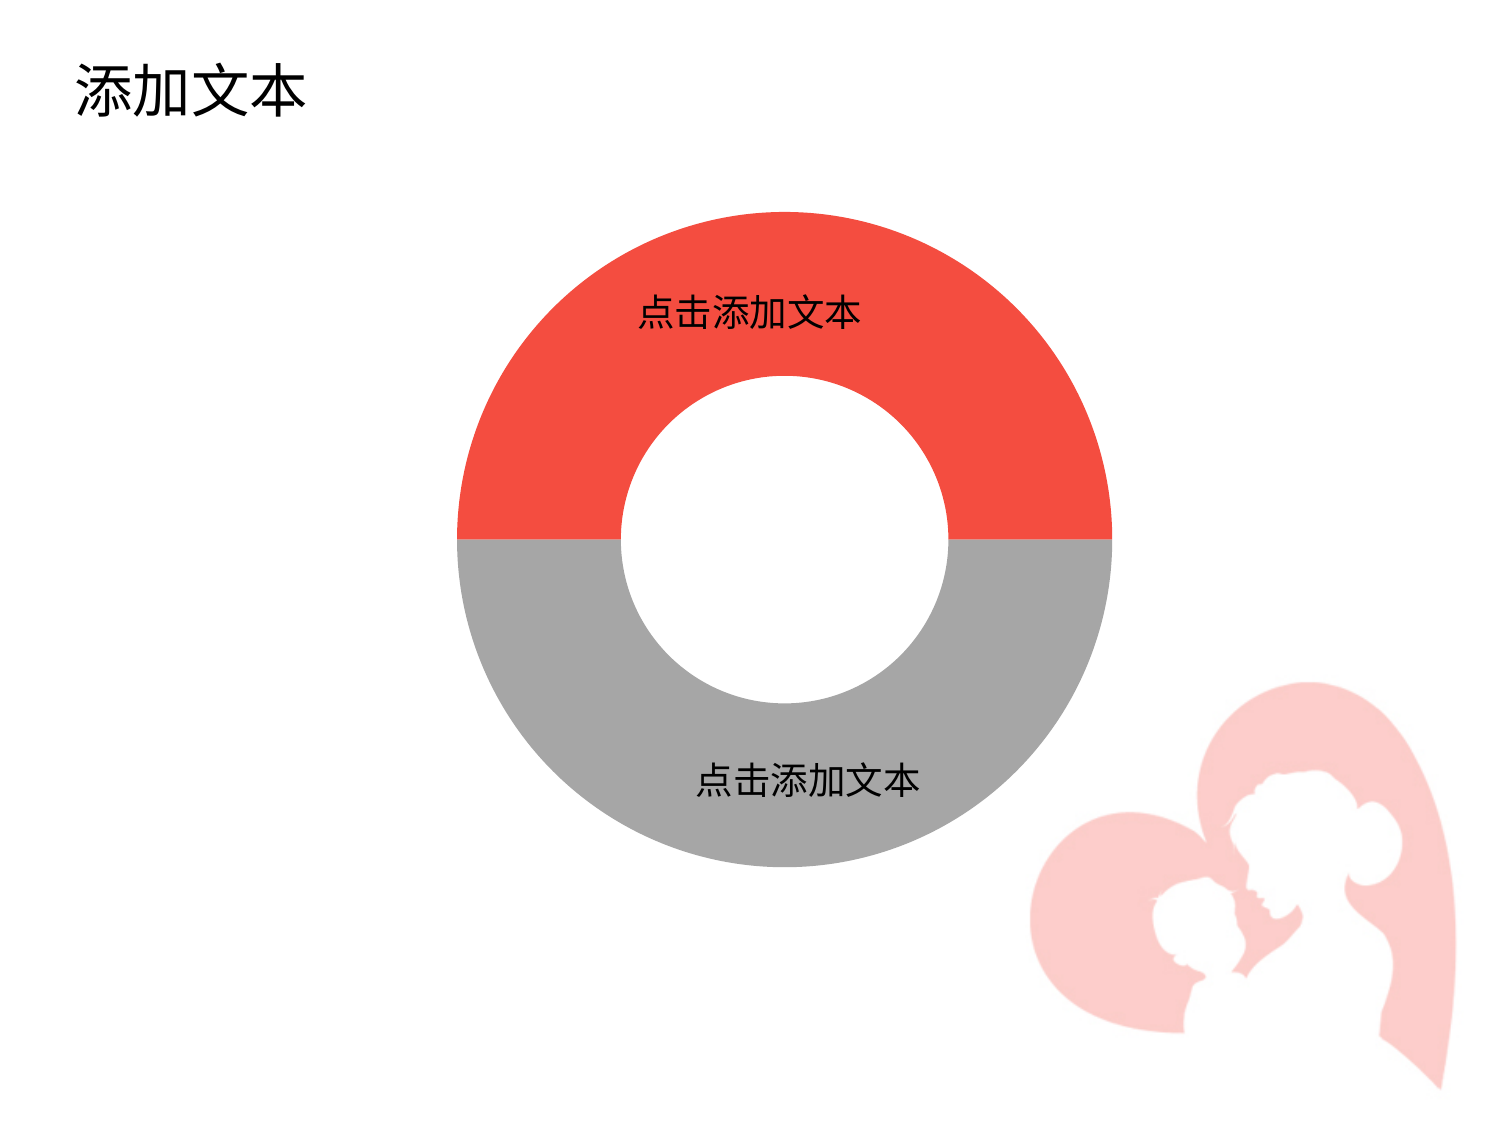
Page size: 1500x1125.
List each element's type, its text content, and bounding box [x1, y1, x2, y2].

text_box [454, 537, 1115, 870]
text_box [454, 209, 1115, 539]
picture [0, 0, 1500, 1125]
text_box 点击添加文本 [622, 281, 878, 341]
text_box 点击添加文本 [680, 749, 936, 810]
text_box 添加文本 [60, 46, 323, 132]
